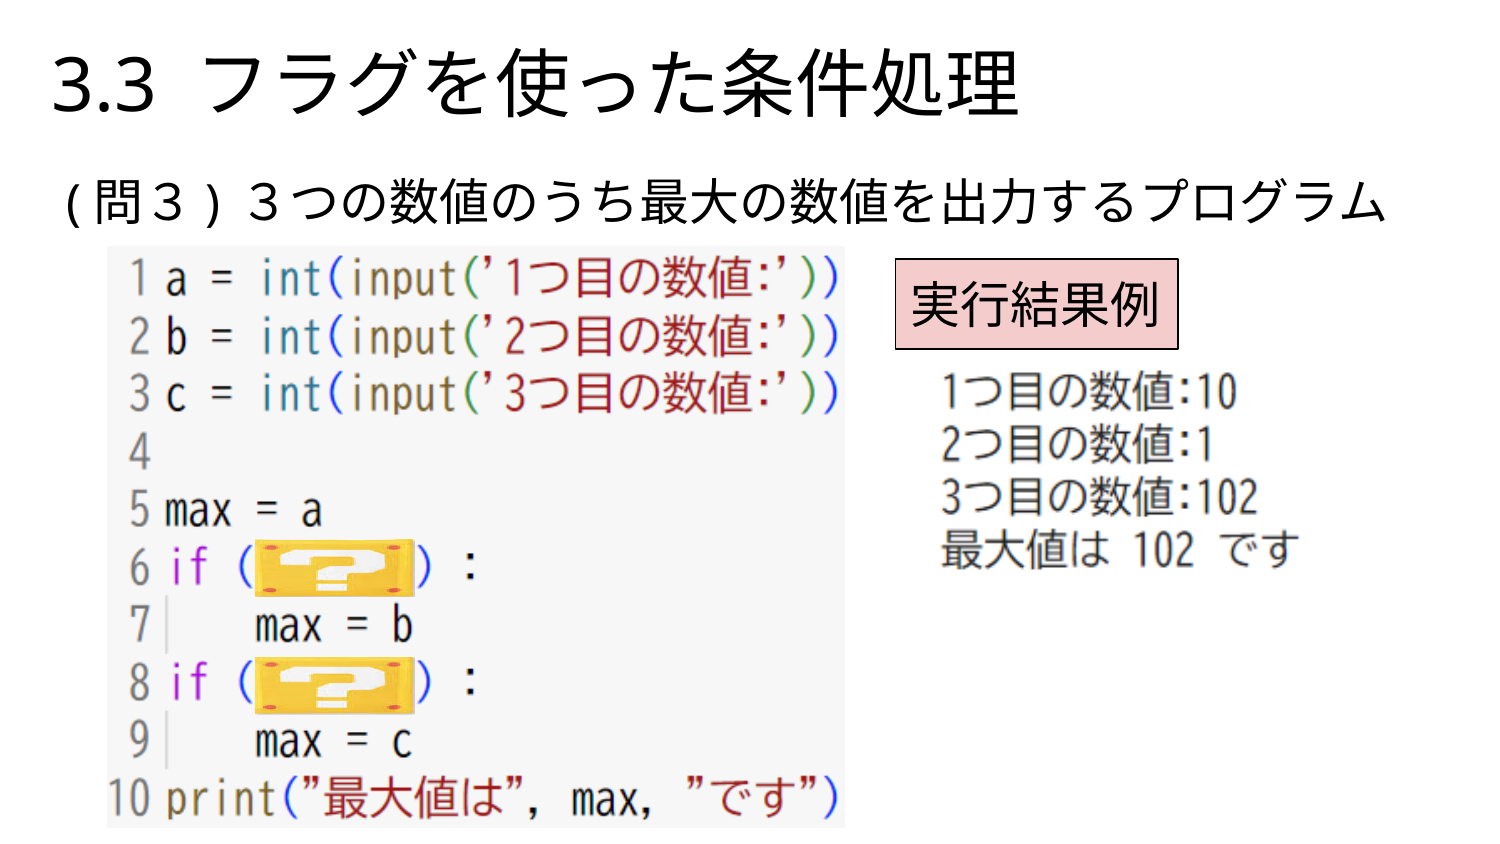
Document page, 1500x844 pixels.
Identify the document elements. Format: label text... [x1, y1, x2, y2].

title 3.3 フラグを使った条件処理 [36, 21, 1481, 131]
text_box 実行結果例 [895, 258, 1179, 349]
picture [920, 363, 1312, 580]
text_box ３つの数値のうち最大の数値を出力するプログラム [224, 155, 1469, 246]
picture [107, 246, 845, 829]
text_box (問３) [51, 155, 224, 246]
